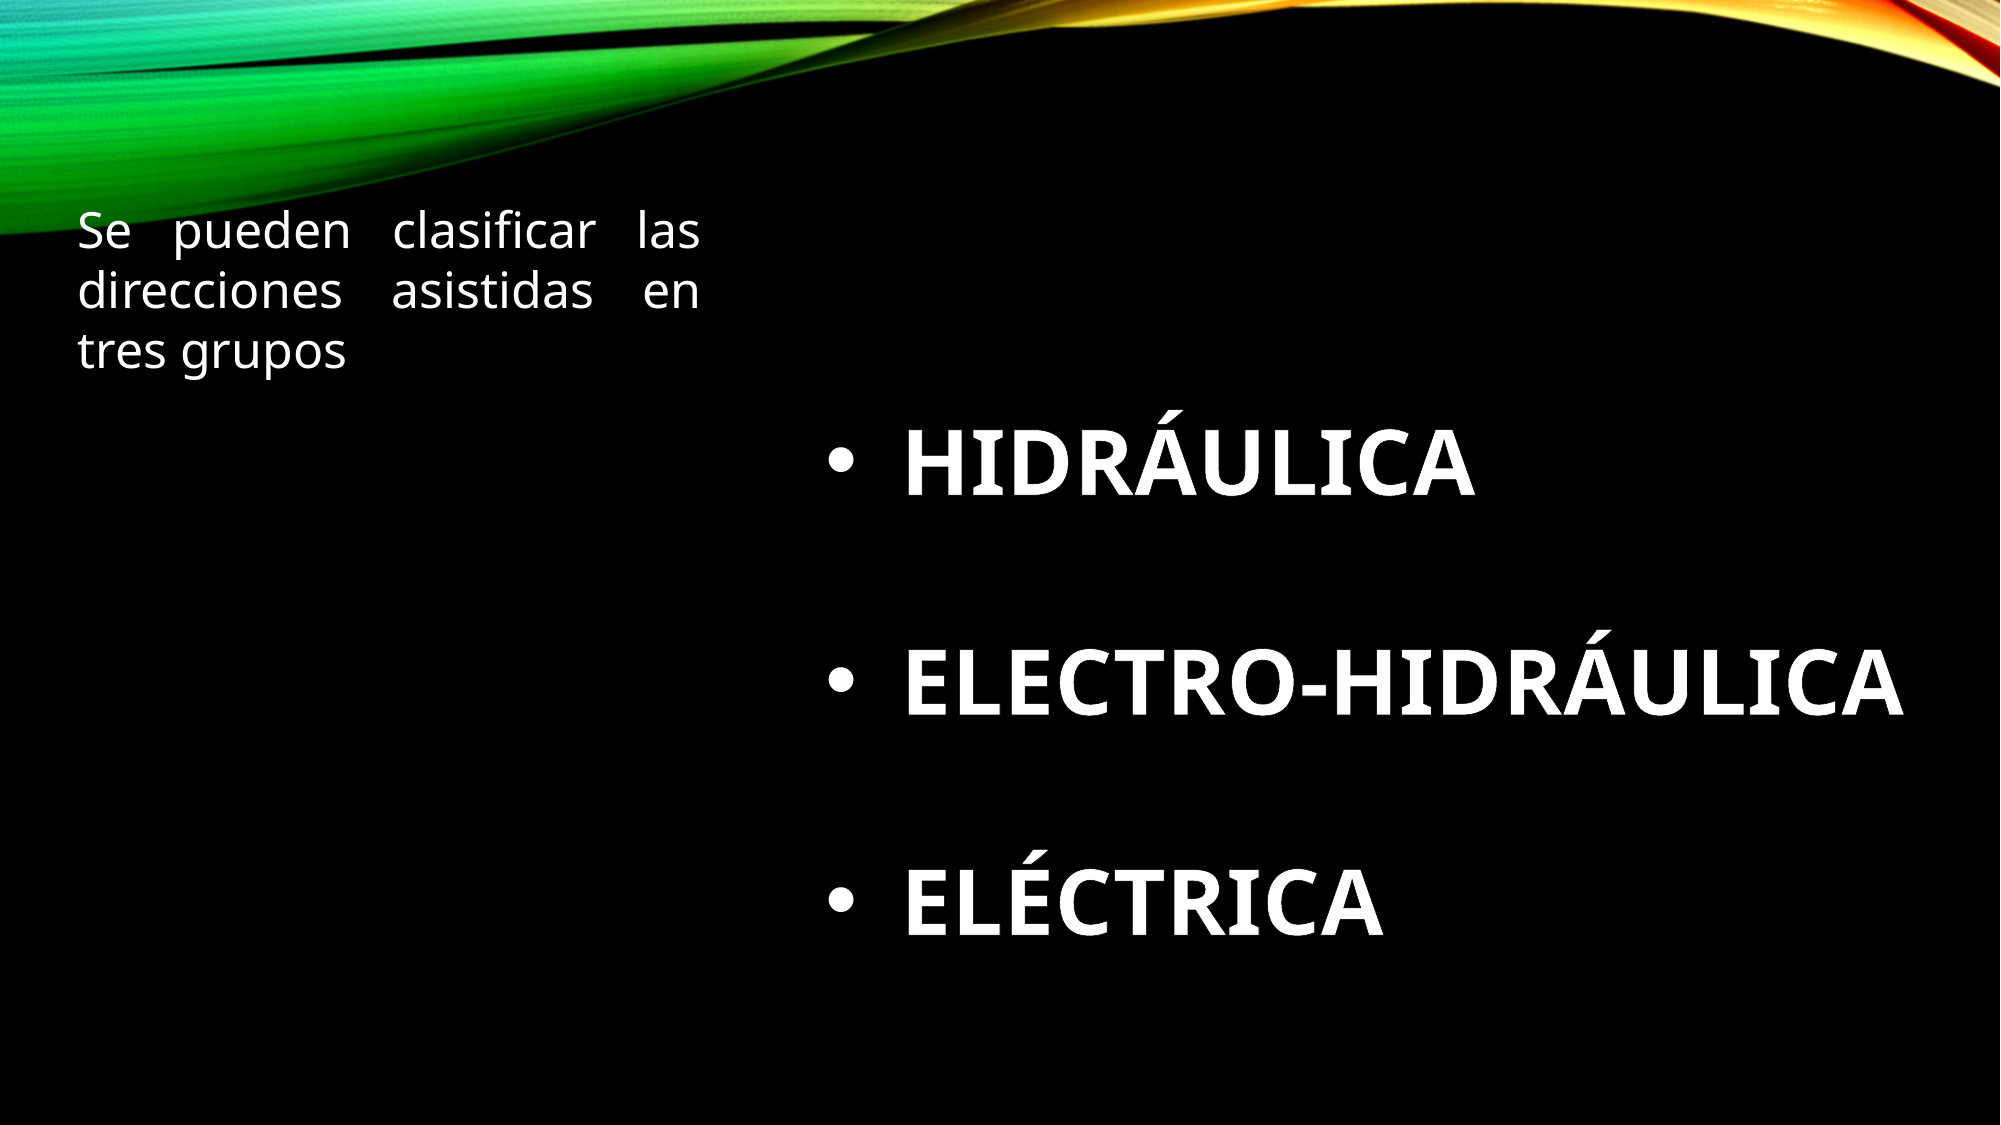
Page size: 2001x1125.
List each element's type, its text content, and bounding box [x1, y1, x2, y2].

text_box HIDRÁULICA ELECTRO-HIDRÁULICA ELÉCTRICA [810, 286, 1952, 961]
text_box Se pueden clasificar las direcciones asistidas en tres grupos [62, 191, 717, 446]
picture [0, 0, 2000, 237]
